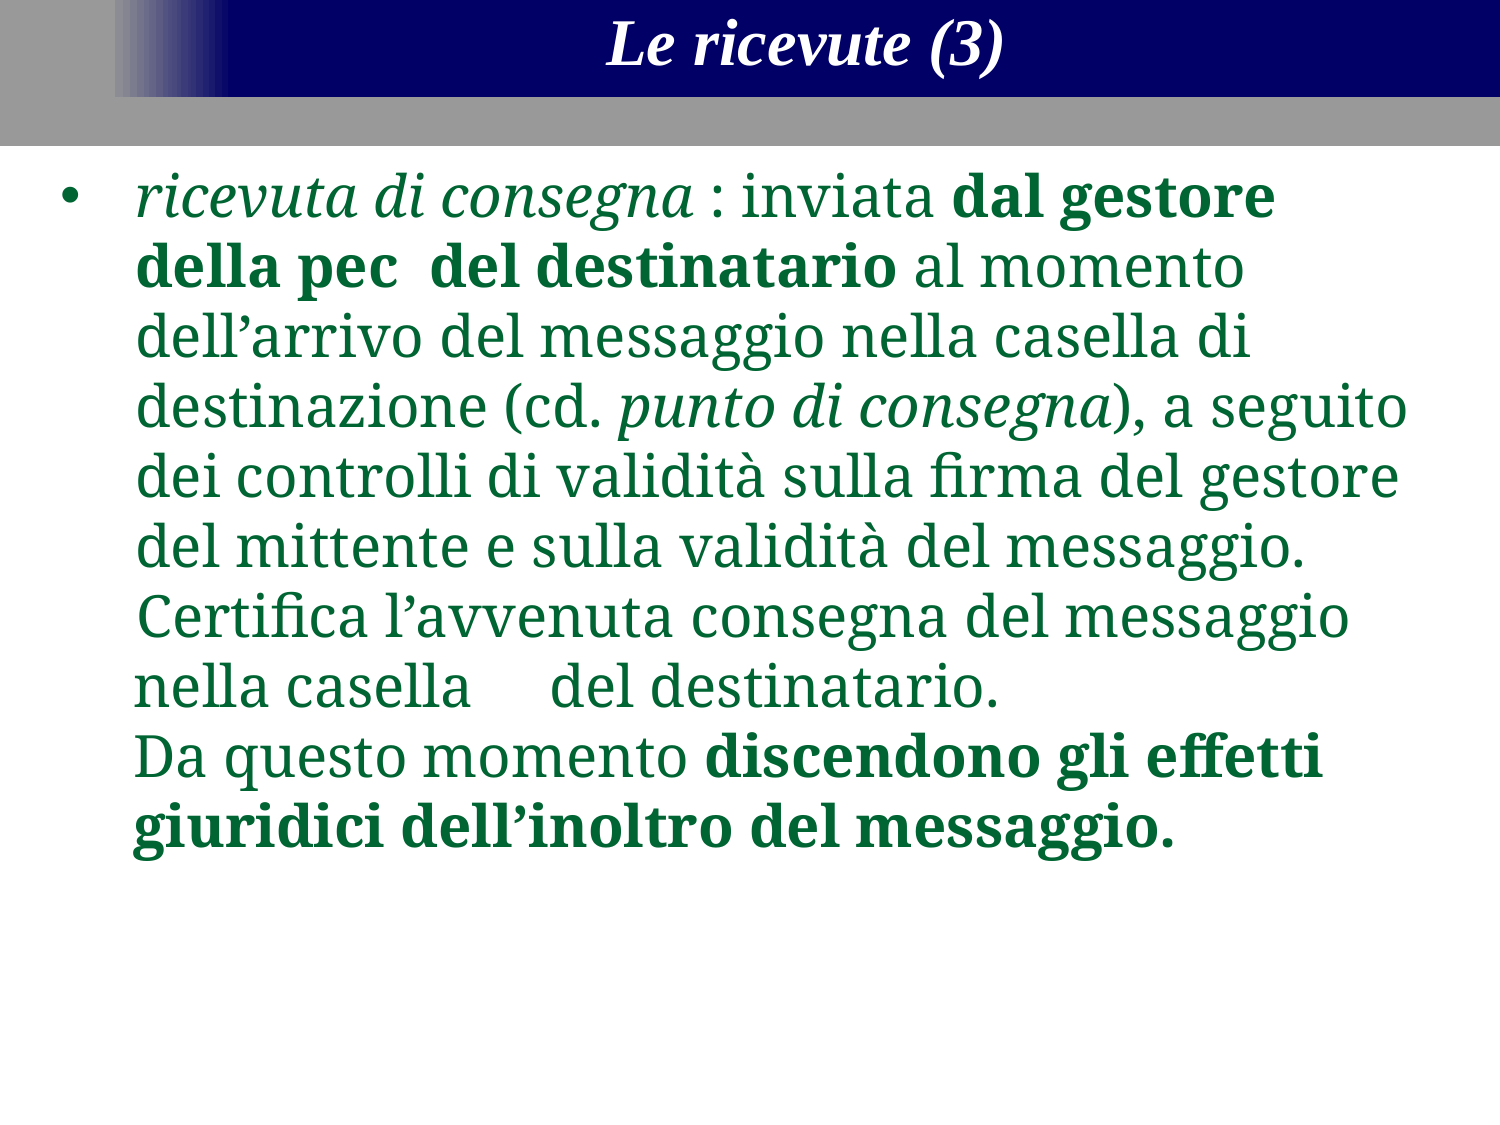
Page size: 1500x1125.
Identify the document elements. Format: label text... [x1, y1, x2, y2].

text_box ricevuta di consegna : inviata dal gestore della pec del destinatario al momento dell’arrivo del messaggio nella casella di destinazione (cd. punto di consegna), a seguito dei controlli di validità sulla firma del gestore del mittente e sulla validità del messaggio. Certifica l’avvenuta consegna del messaggio nella casella del destinatario. Da questo momento discendono gli effetti giuridici dell’inoltro del messaggio. [45, 152, 1452, 867]
picture [0, 0, 1500, 1125]
text_box Le ricevute (3) [93, 0, 1500, 129]
